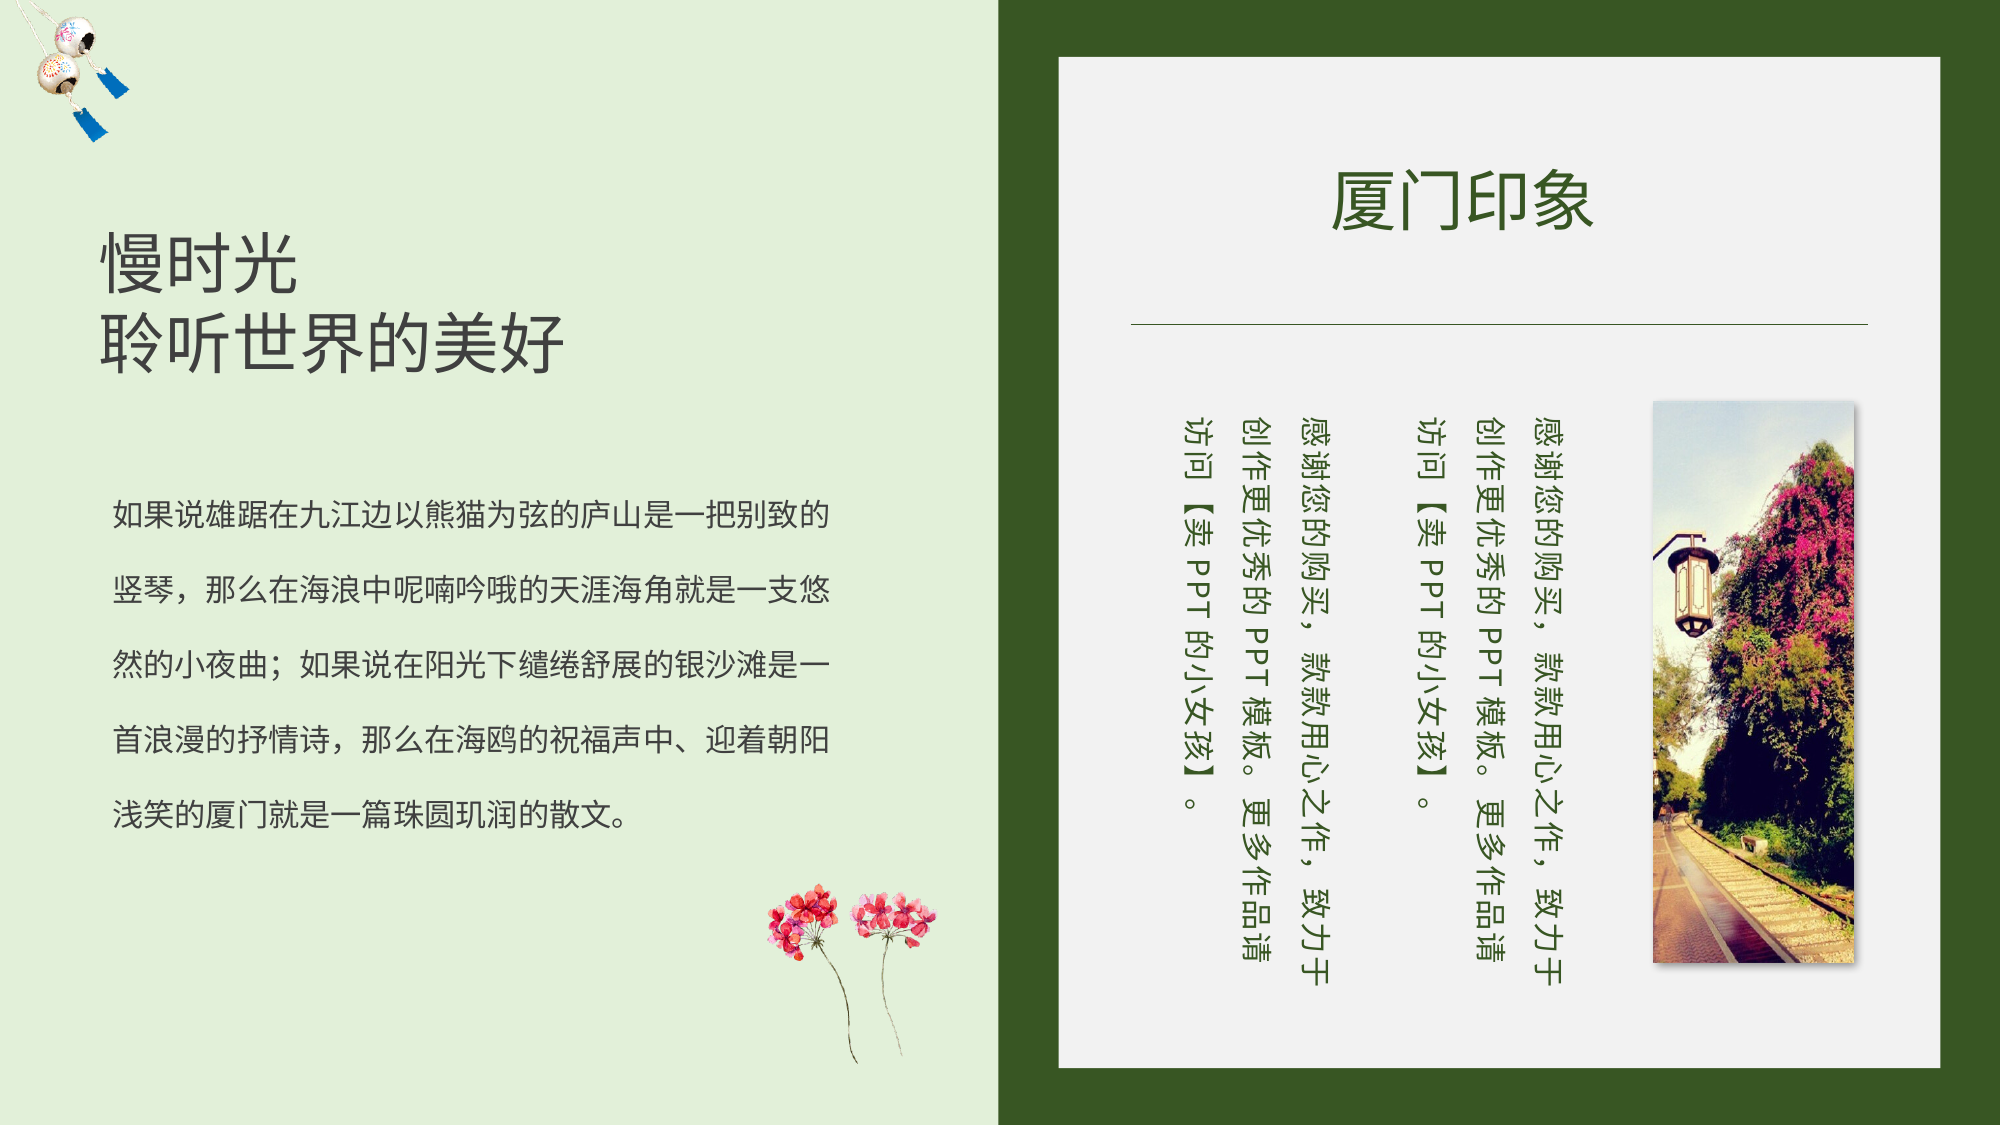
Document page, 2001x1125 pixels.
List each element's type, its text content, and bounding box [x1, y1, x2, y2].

picture [0, 0, 184, 167]
text_box 慢时光 聆听世界的美好 [84, 214, 636, 390]
text_box [1058, 56, 1941, 1069]
text_box 如果说雄踞在九江边以熊猫为弦的庐山是一把别致的竖琴，那么在海浪中呢喃吟哦的天涯海角就是一支悠然的小夜曲；如果说在阳光下缱绻舒展的银沙滩是一首浪漫的抒情诗，那么在海鸥的祝福声中、迎着朝阳浅笑的厦门就是一篇珠圆玑润的散文。 [97, 450, 872, 840]
picture [759, 879, 949, 1069]
picture [1653, 401, 1854, 963]
text_box [997, 0, 2000, 1125]
text_box 厦门印象 [1316, 151, 1683, 247]
text_box 感谢您的购买，款款用心之作，致力于创作更优秀的PPT模板。更多作品请访问【卖PPT的小女孩】。 感谢您的购买，款款用心之作，致力于创作更优秀的PPT模板。更多作品请访问【卖PPT的小女孩】。 [1154, 401, 1598, 1009]
